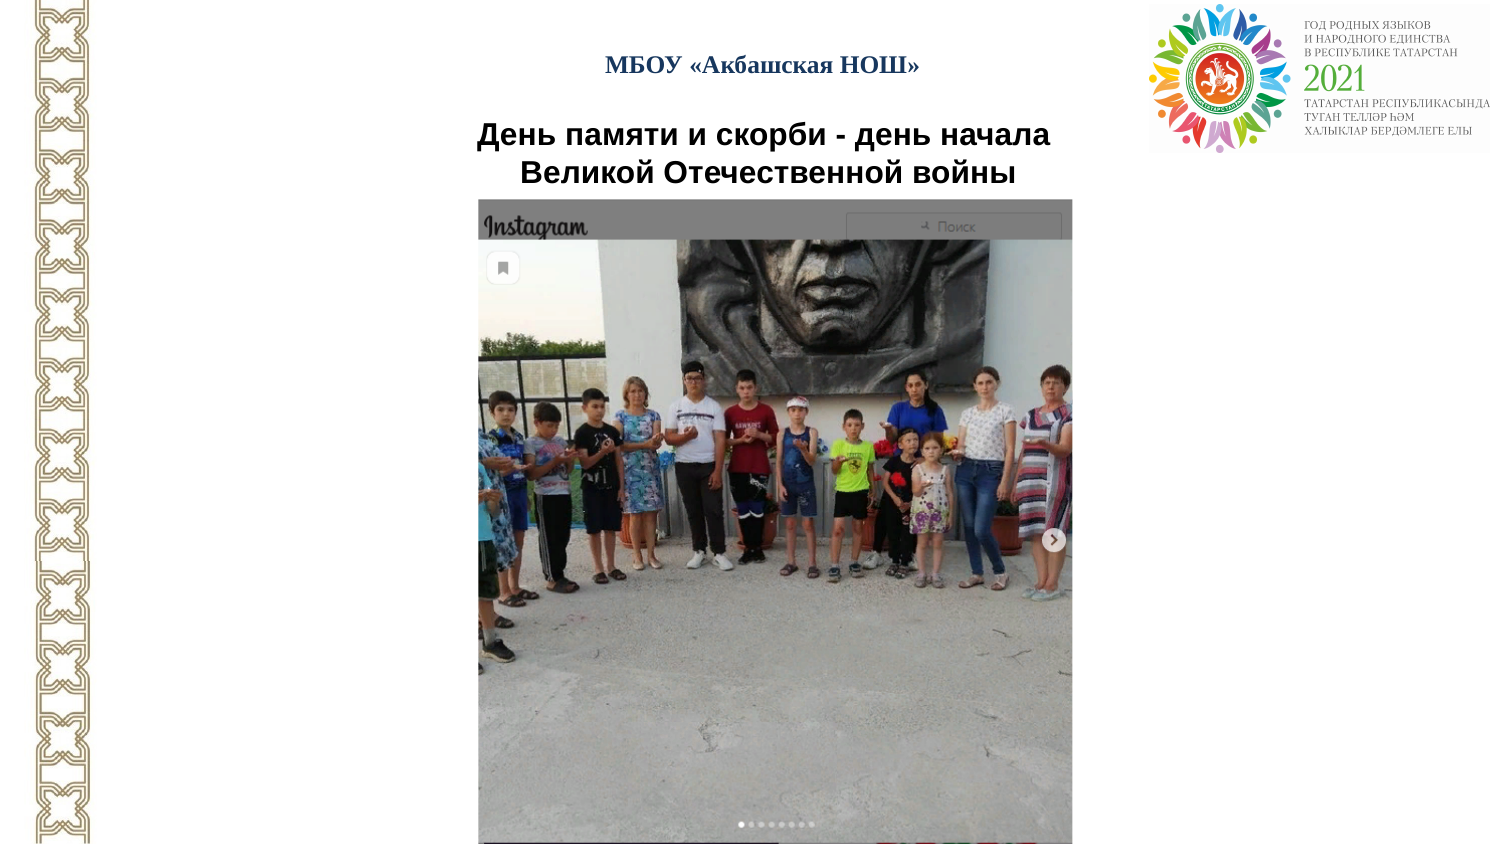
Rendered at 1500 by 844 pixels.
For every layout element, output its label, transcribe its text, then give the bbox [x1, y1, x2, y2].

picture [0, 0, 1500, 844]
title День памяти и скорби - день начала Великой Отечественной войны [153, 105, 1384, 198]
text_box МБОУ «Акбашская НОШ» [100, 40, 1144, 87]
slide_number 5 [1149, 1, 1500, 47]
